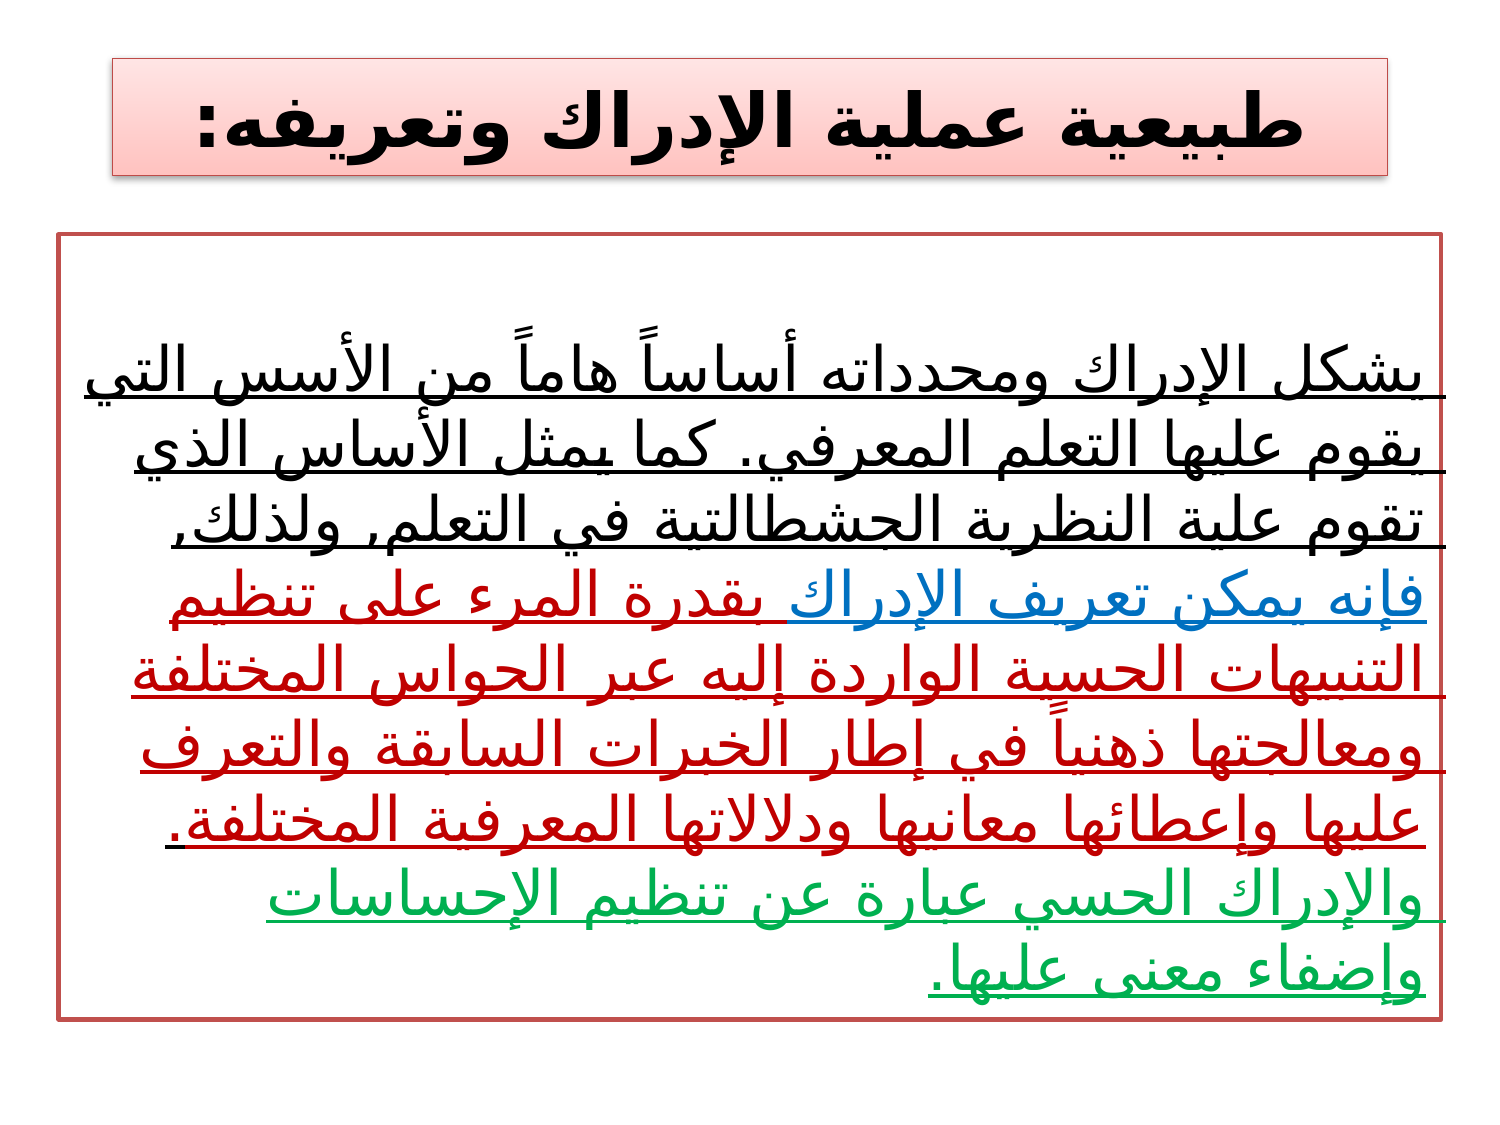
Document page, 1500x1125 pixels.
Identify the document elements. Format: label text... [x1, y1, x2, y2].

title طبيعية عملية الإدراك وتعريفه: [112, 58, 1388, 176]
subtitle يشكل الإدراك ومحدداته أساساً هاماً من الأسس التي يقوم عليها التعلم المعرفي. كما يمثل الأساس الذي تقوم علية النظرية الجشطالتية في التعلم, ولذلك, فإنه يمكن تعريف الإدراك بقدرة المرء على تنظيم التنبيهات الحسية الواردة إليه عبر الحواس المختلفة ومعالجتها ذهنياً في إطار الخبرات السابقة والتعرف عليها وإعطائها معانيها ودلالاتها المعرفية المختلفة. والإدراك الحسي عبارة عن تنظيم الإحساسات وإضفاء معنى عليها. [56, 232, 1443, 1022]
